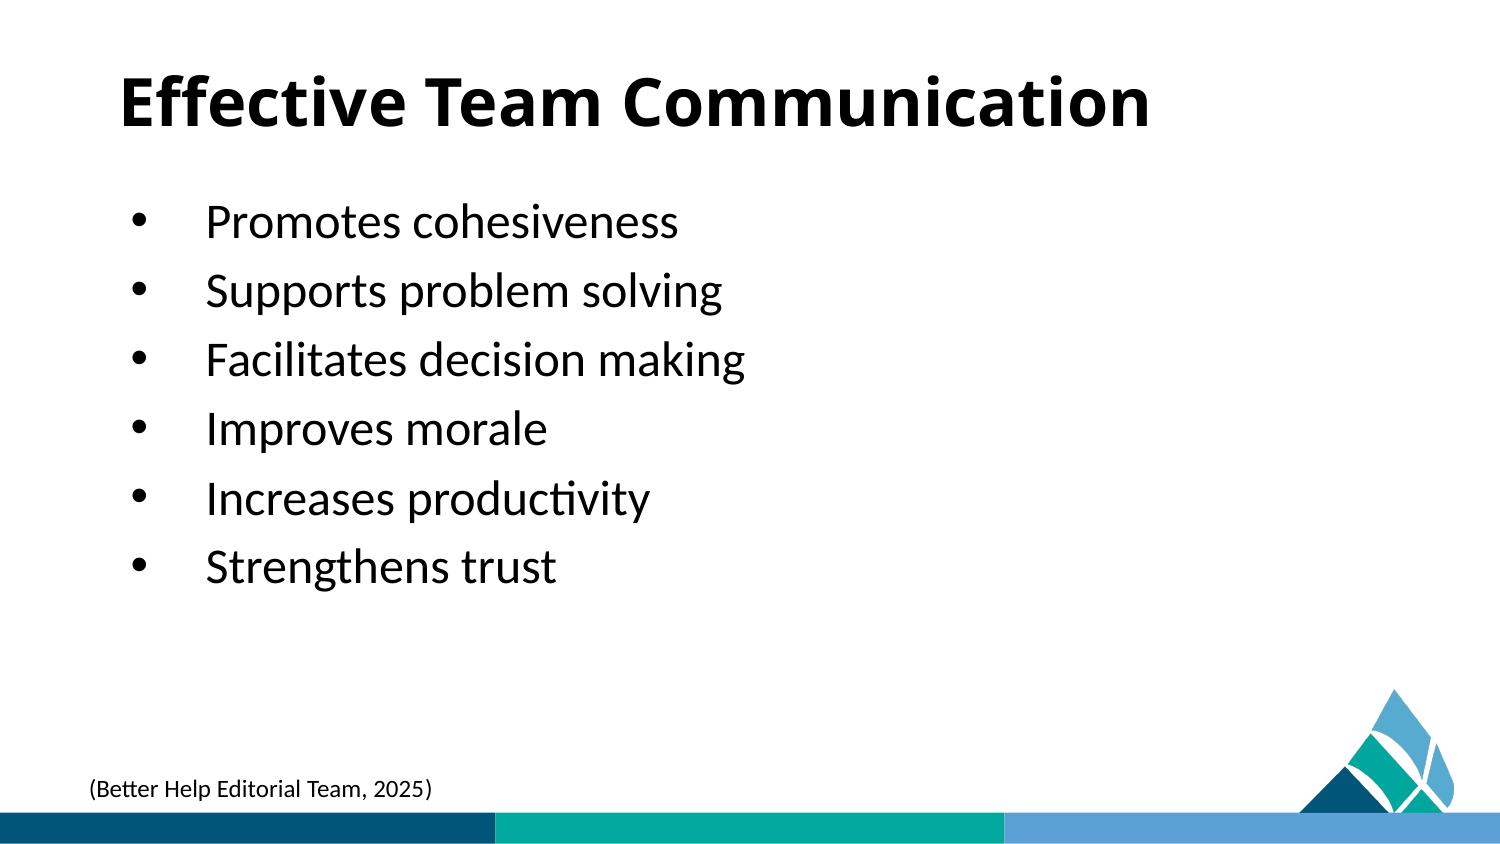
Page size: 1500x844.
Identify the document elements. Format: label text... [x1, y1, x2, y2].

list Promotes cohesiveness Supports problem solving Facilitates decision making Improves morale Increases productivity Strengthens trust [103, 165, 1397, 666]
text_box (Better Help Editorial Team, 2025) [73, 764, 1397, 840]
picture [1299, 689, 1454, 813]
title Effective Team Communication [103, 44, 1397, 165]
